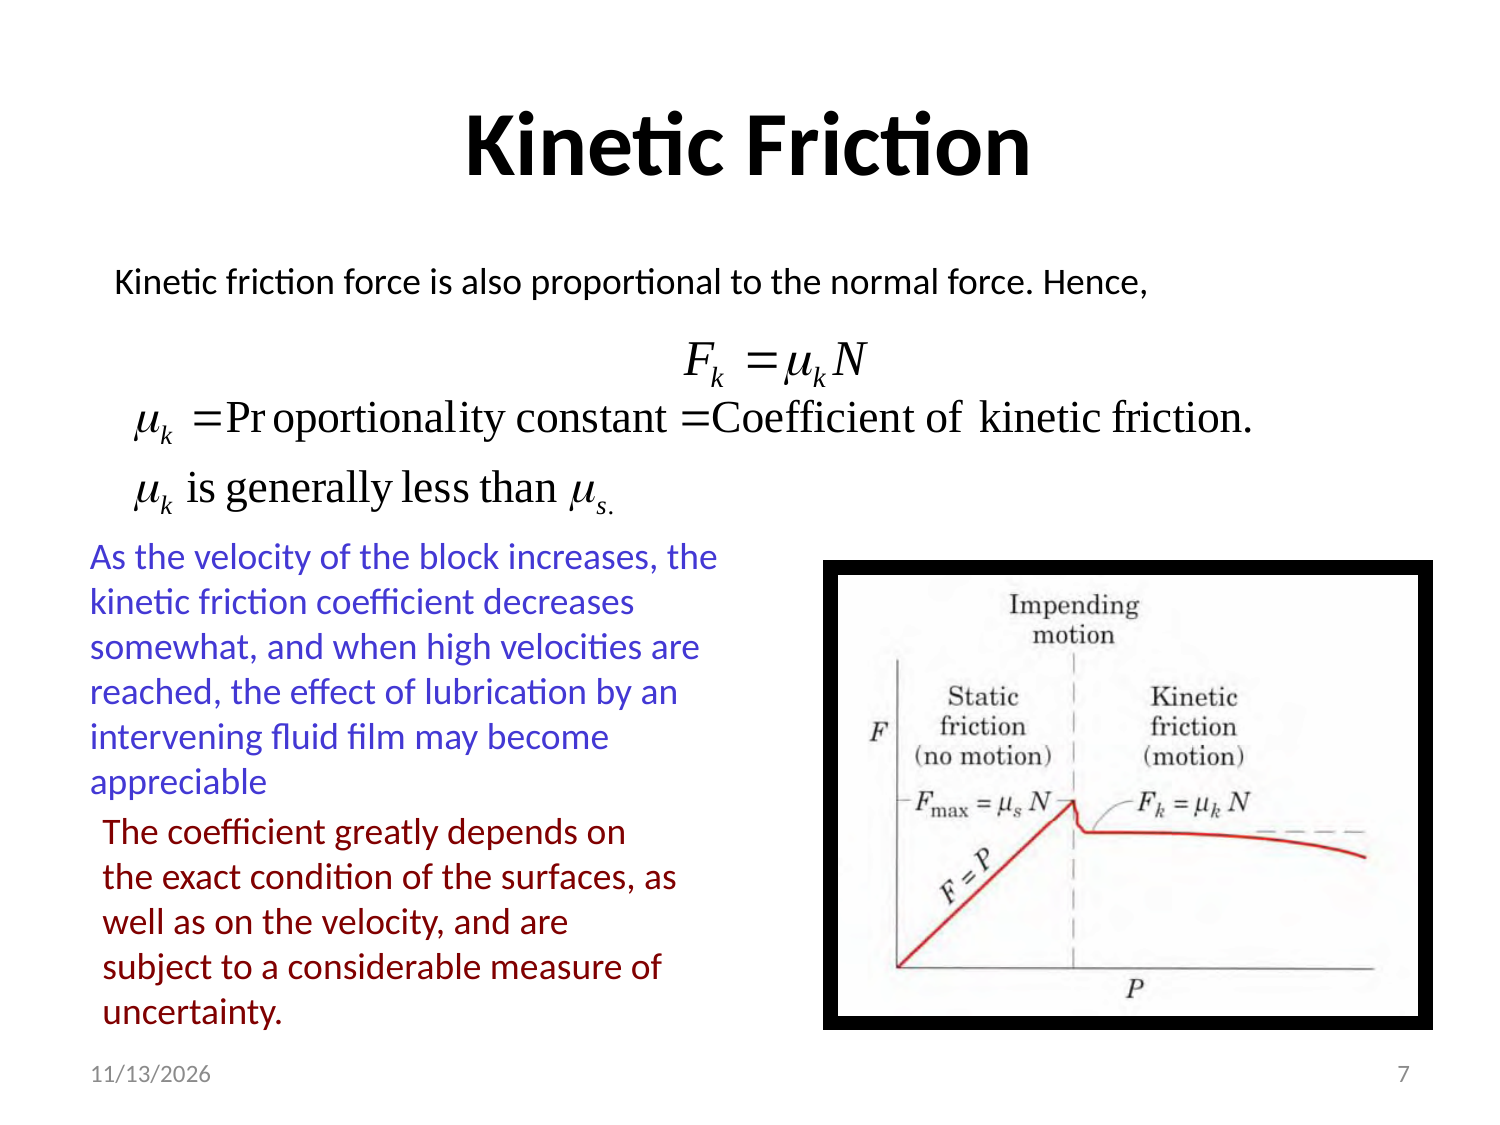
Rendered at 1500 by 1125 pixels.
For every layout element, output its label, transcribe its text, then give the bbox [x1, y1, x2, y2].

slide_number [75, 1042, 425, 1103]
title Kinetic Friction [75, 45, 1425, 233]
text_box As the velocity of the block increases, the kinetic friction coefficient decreases somewhat, and when high velocities are reached, the effect of lubrication by an intervening fluid film may become appreciable [74, 524, 738, 810]
text_box The coefficient greatly depends on the exact condition of the surfaces, as well as on the velocity, and are subject to a considerable measure of uncertainty. [87, 799, 700, 1040]
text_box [124, 387, 1260, 526]
text_box Kinetic friction force is also proportional to the normal force. Hence, [99, 249, 1363, 310]
slide_number 7 [1074, 1042, 1425, 1103]
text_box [674, 324, 879, 385]
picture [837, 574, 1419, 1016]
